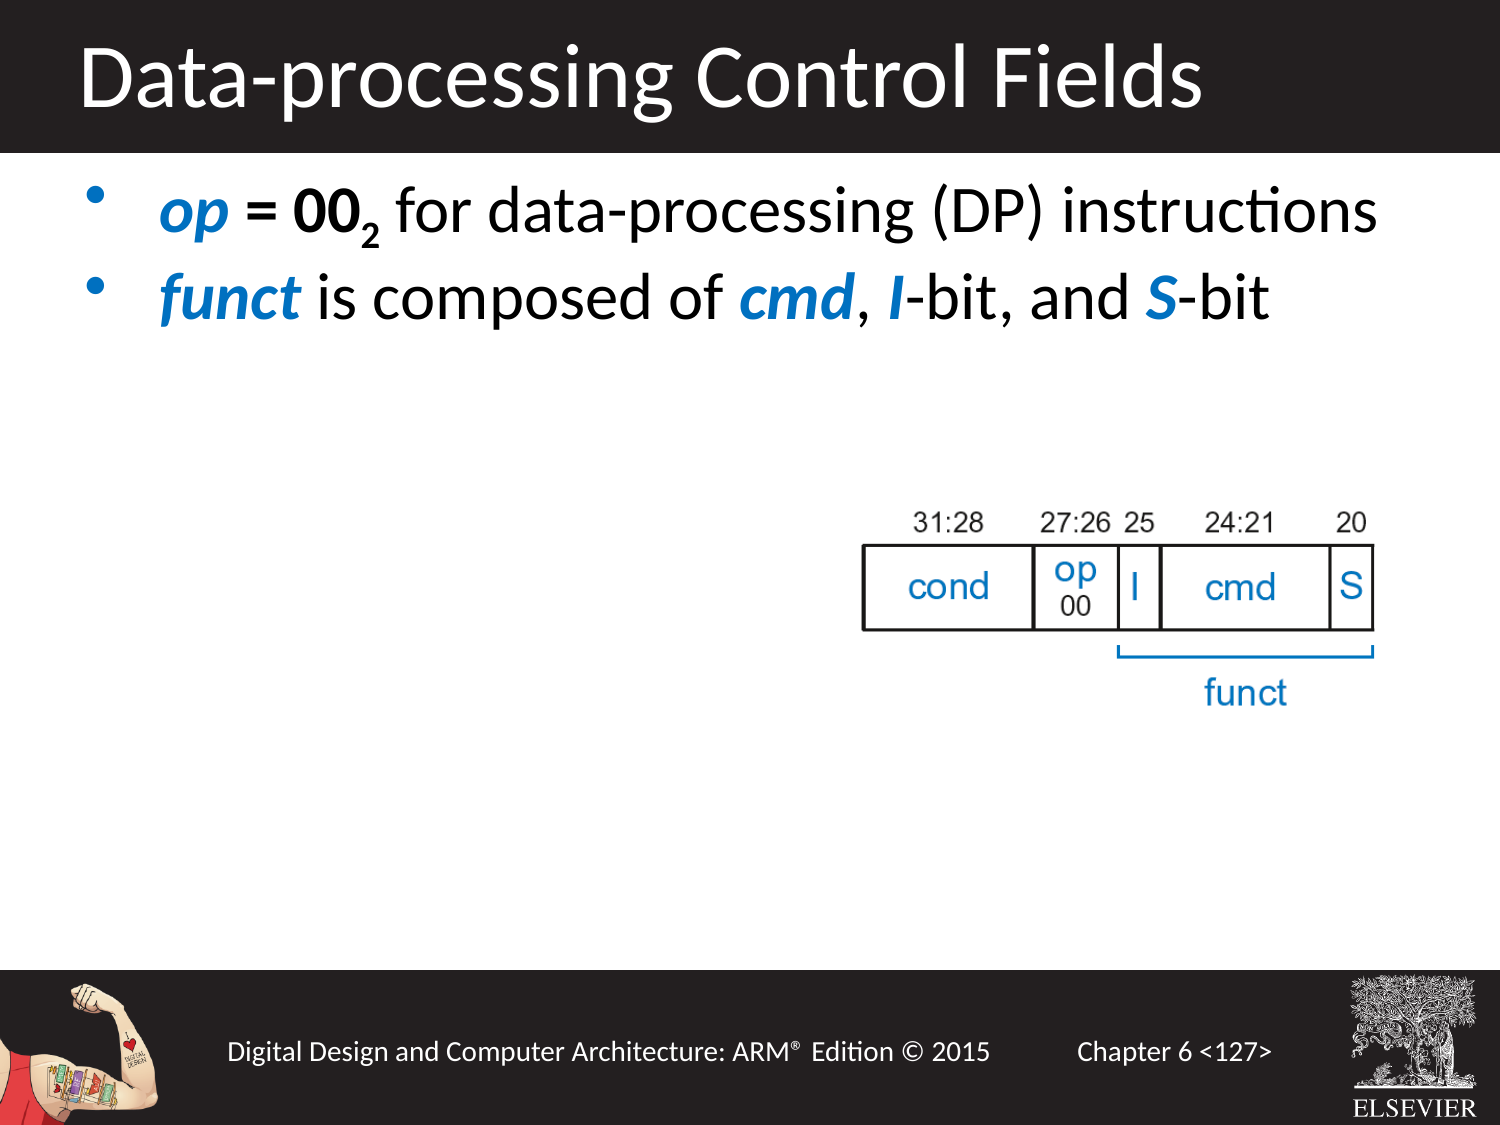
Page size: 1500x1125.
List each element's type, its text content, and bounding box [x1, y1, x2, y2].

text_box [112, 972, 1438, 1050]
picture [844, 480, 1375, 717]
text_box op = 002 for data-processing (DP) instructions funct is composed of cmd, I-bit, and S-bit [69, 159, 1438, 972]
text_box Data-processing Control Fields [63, 8, 1488, 133]
picture [1350, 974, 1477, 1117]
picture [0, 979, 163, 1125]
